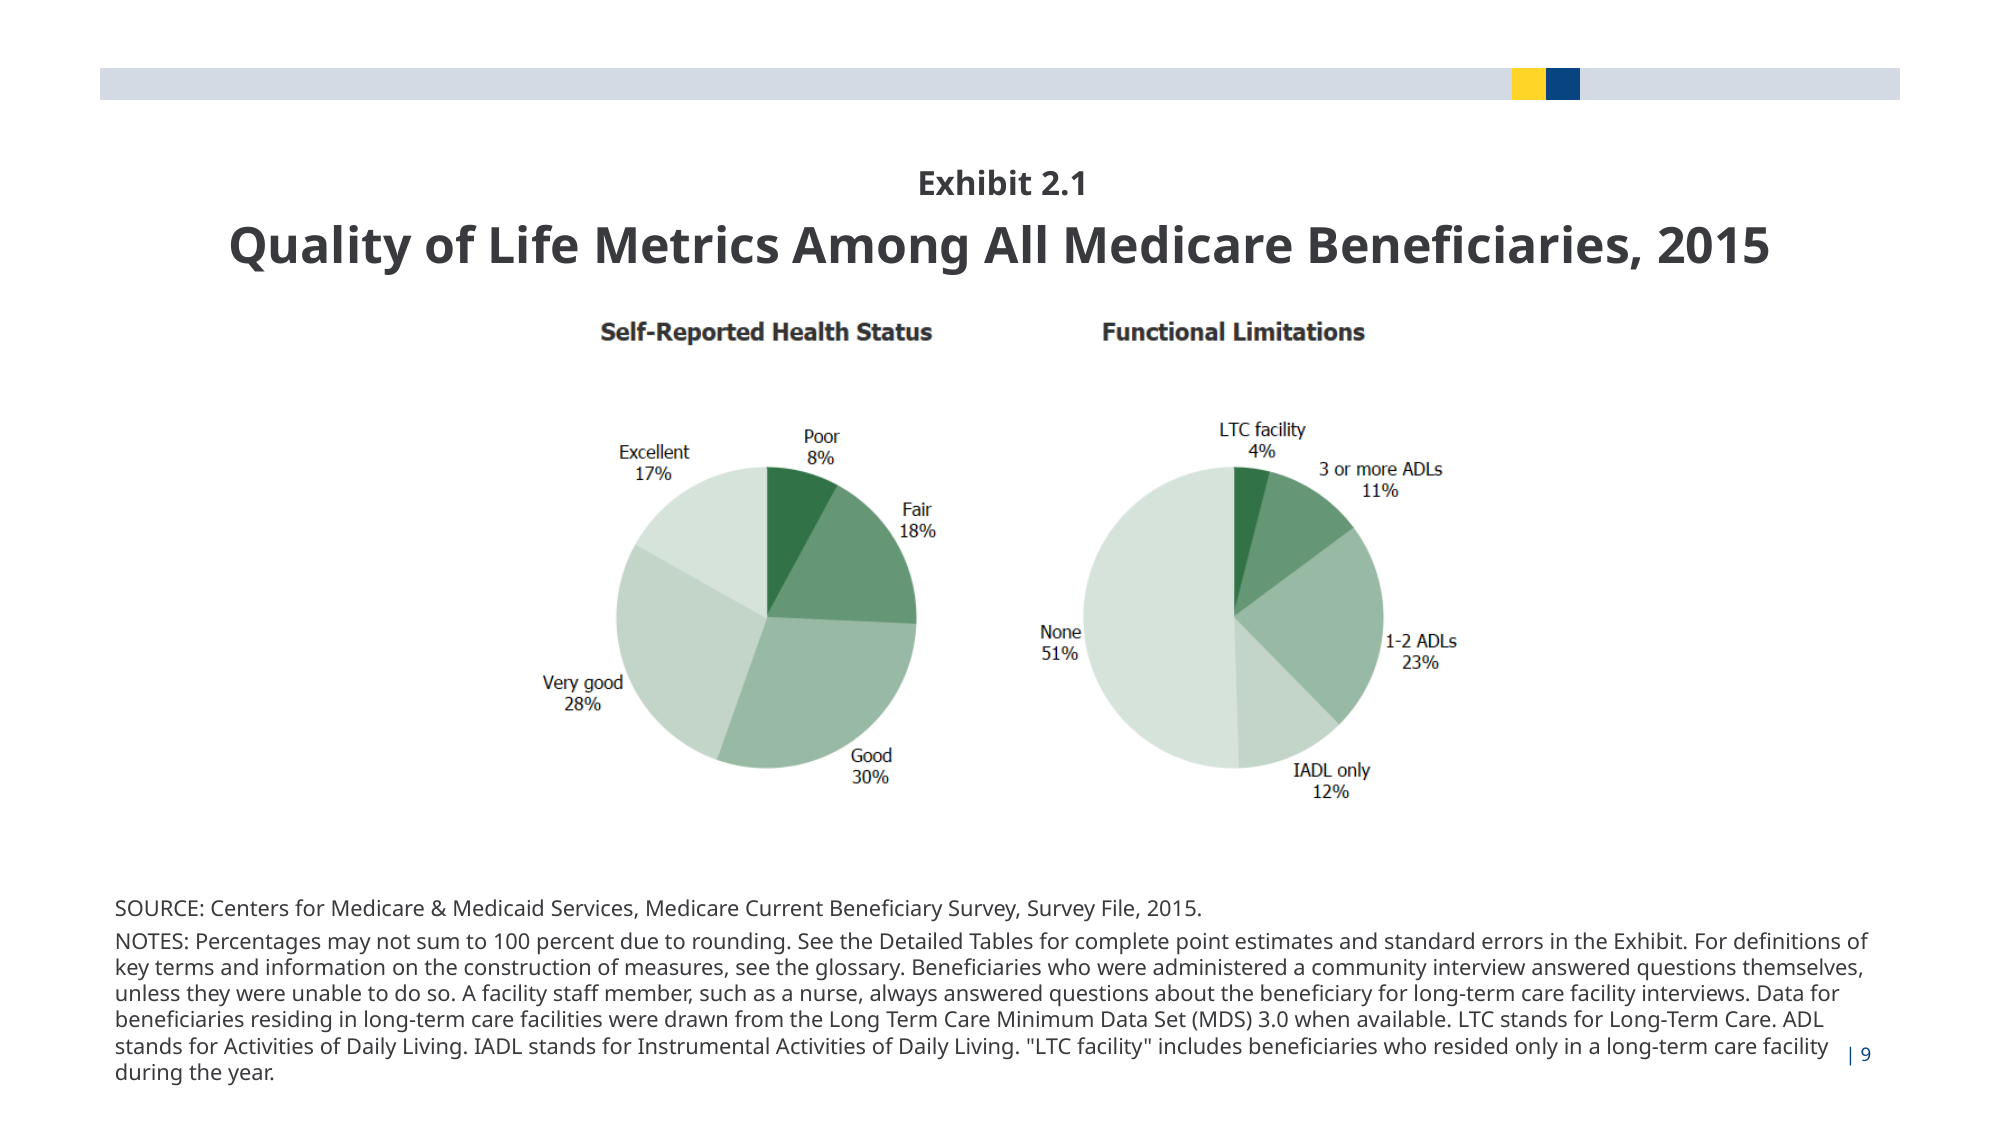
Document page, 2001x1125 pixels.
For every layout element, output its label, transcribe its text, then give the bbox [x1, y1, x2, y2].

list SOURCE: Centers for Medicare & Medicaid Services, Medicare Current Beneficiary Survey, Survey File, 2015. NOTES: Percentages may not sum to 100 percent due to rounding. See the Detailed Tables for complete point estimates and standard errors in the Exhibit. For definitions of key terms and information on the construction of measures, see the glossary. Beneficiaries who were administered a community interview answered questions themselves, unless they were unable to do so. A facility staff member, such as a nurse, always answered questions about the beneficiary for long-term care facility interviews. Data for beneficiaries residing in long-term care facilities were drawn from the Long Term Care Minimum Data Set (MDS) 3.0 when available. LTC stands for Long-Term Care. ADL stands for Activities of Daily Living. IADL stands for Instrumental Activities of Daily Living. "LTC facility" includes beneficiaries who resided only in a long-term care facility during the year. [99, 887, 1900, 947]
list Quality of Life Metrics Among All Medicare Beneficiaries, 2015 [99, 213, 1900, 300]
title Exhibit 2.1 [99, 154, 1900, 213]
picture [523, 306, 1477, 826]
